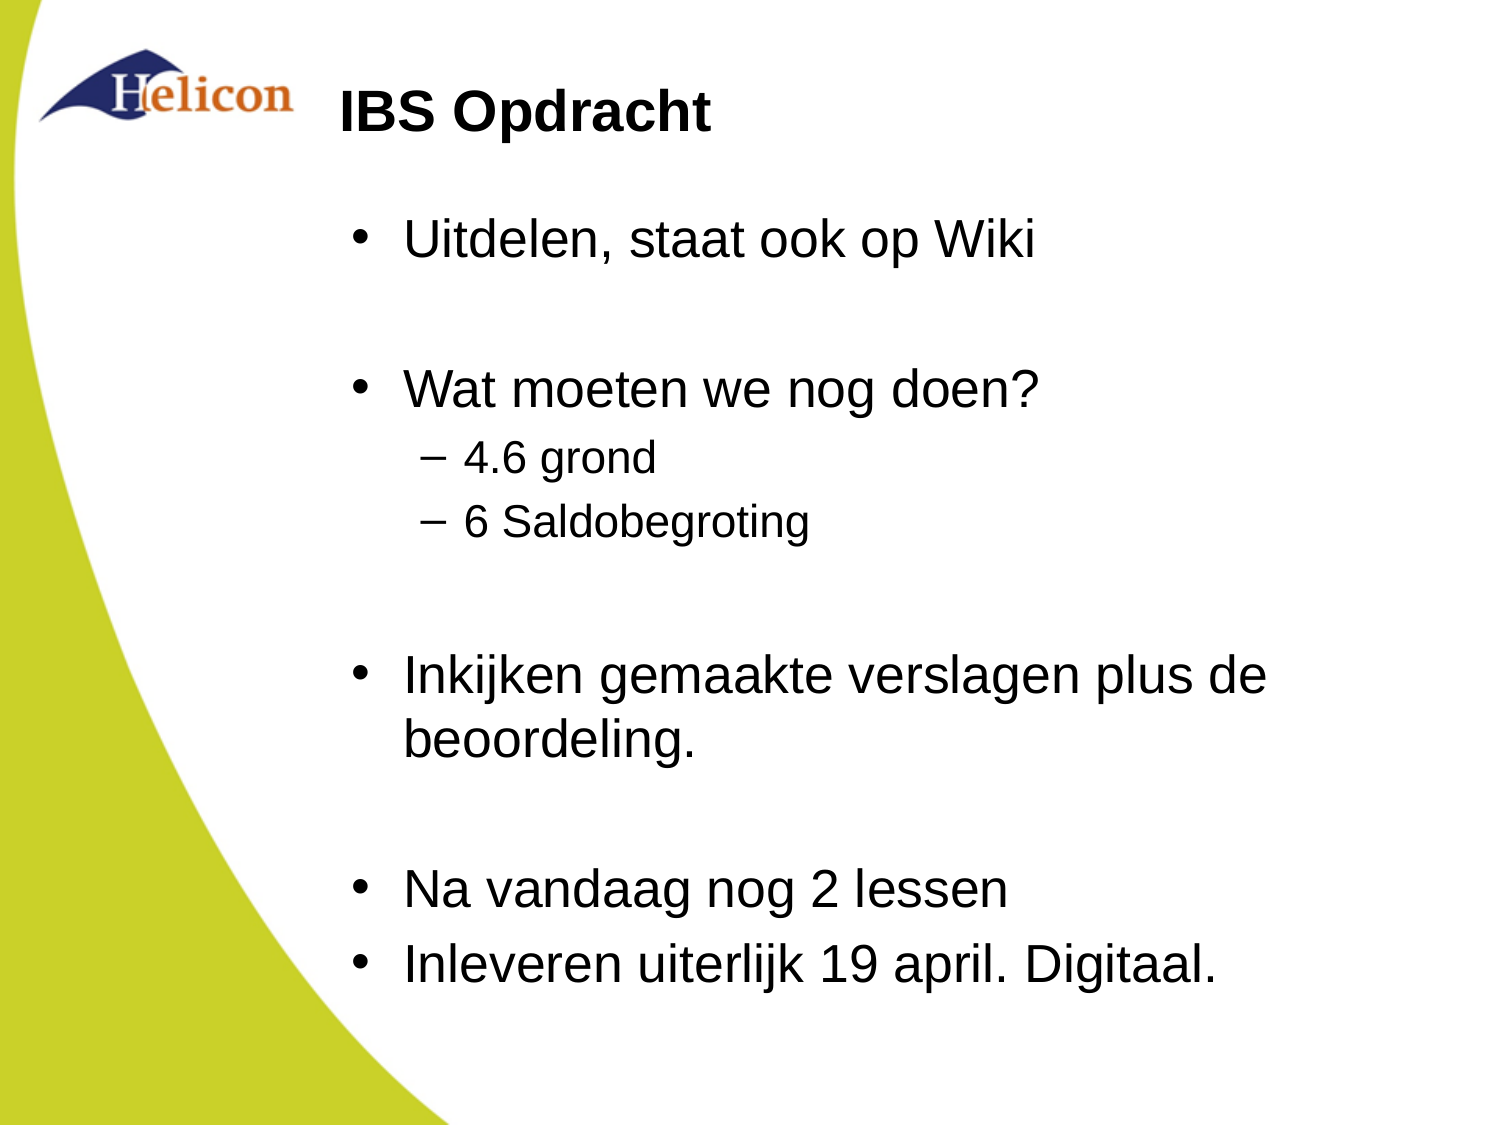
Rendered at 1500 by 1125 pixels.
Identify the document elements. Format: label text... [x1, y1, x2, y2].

list Uitdelen, staat ook op Wiki Wat moeten we nog doen? 4.6 grond 6 Saldobegroting Inkijken gemaakte verslagen plus de beoordeling. Na vandaag nog 2 lessen Inleveren uiterlijk 19 april. Digitaal. [336, 196, 1425, 1005]
picture [0, 0, 1500, 1125]
title IBS Opdracht [324, 54, 1415, 161]
